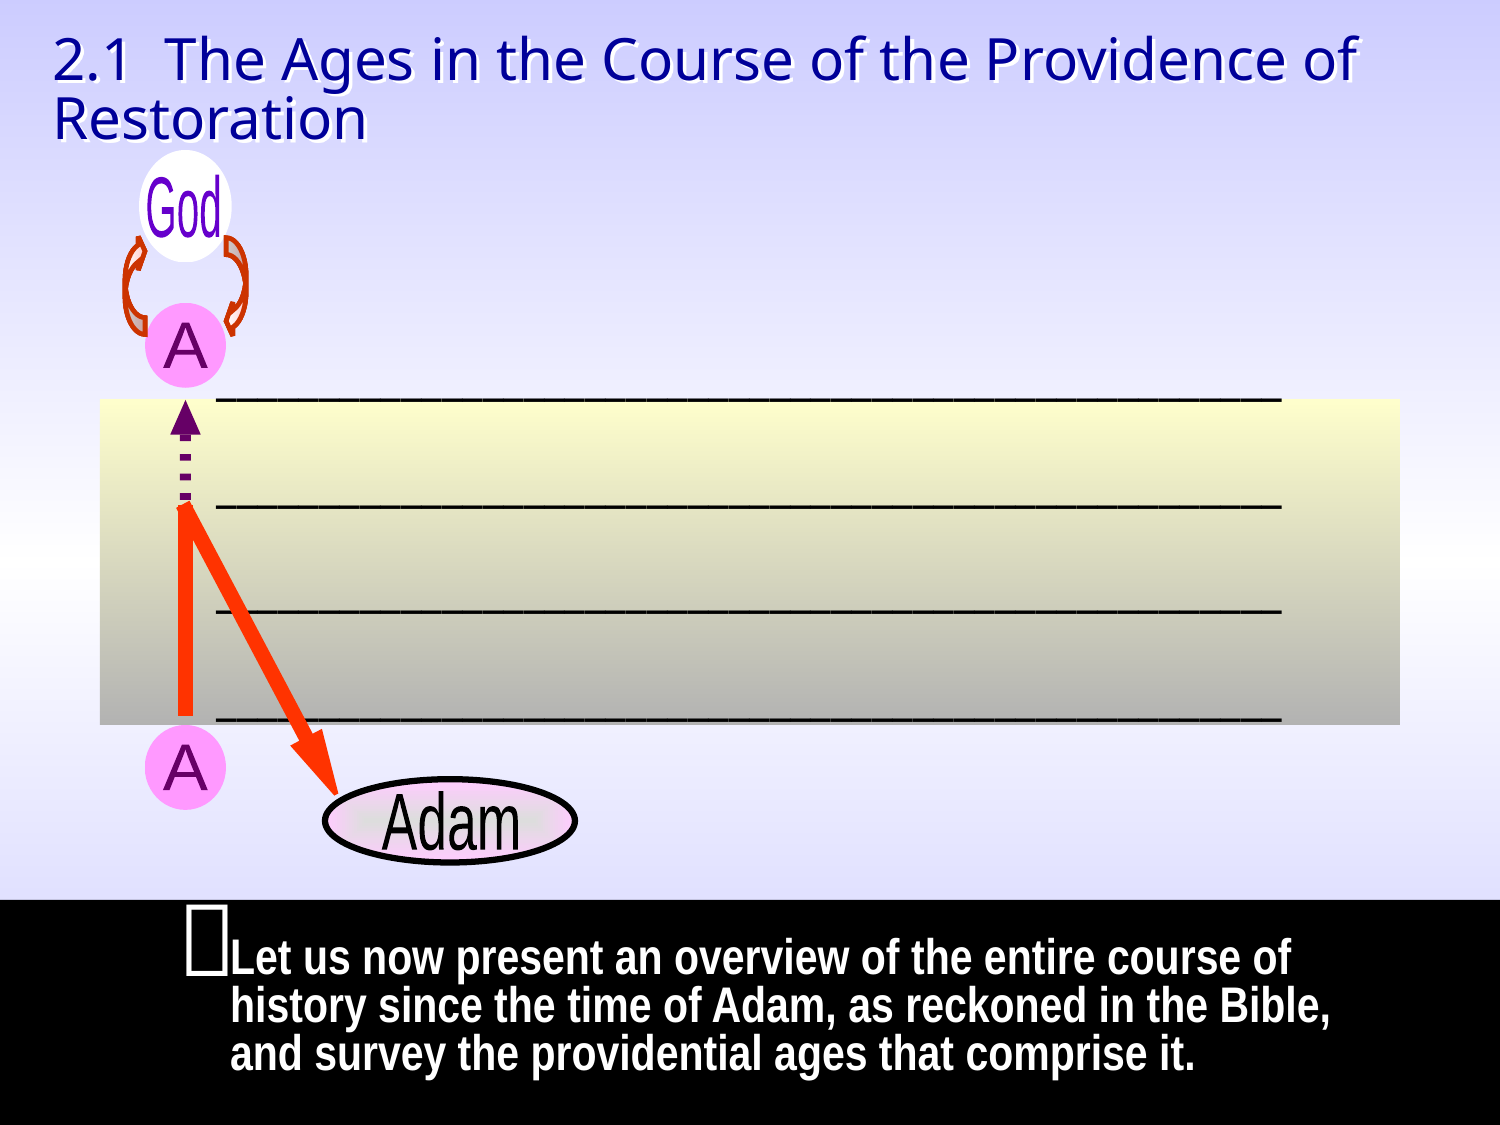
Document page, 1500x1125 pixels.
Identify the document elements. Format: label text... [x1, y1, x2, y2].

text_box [324, 778, 576, 863]
text_box [293, 735, 332, 779]
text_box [124, 149, 247, 388]
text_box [62, 374, 1438, 726]
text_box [162, 915, 1401, 1088]
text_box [144, 724, 227, 811]
text_box [0, 899, 1500, 1125]
text_box 2.1 The Ages in the Course of the Providence of Restoration [37, 25, 1475, 159]
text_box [169, 399, 201, 501]
